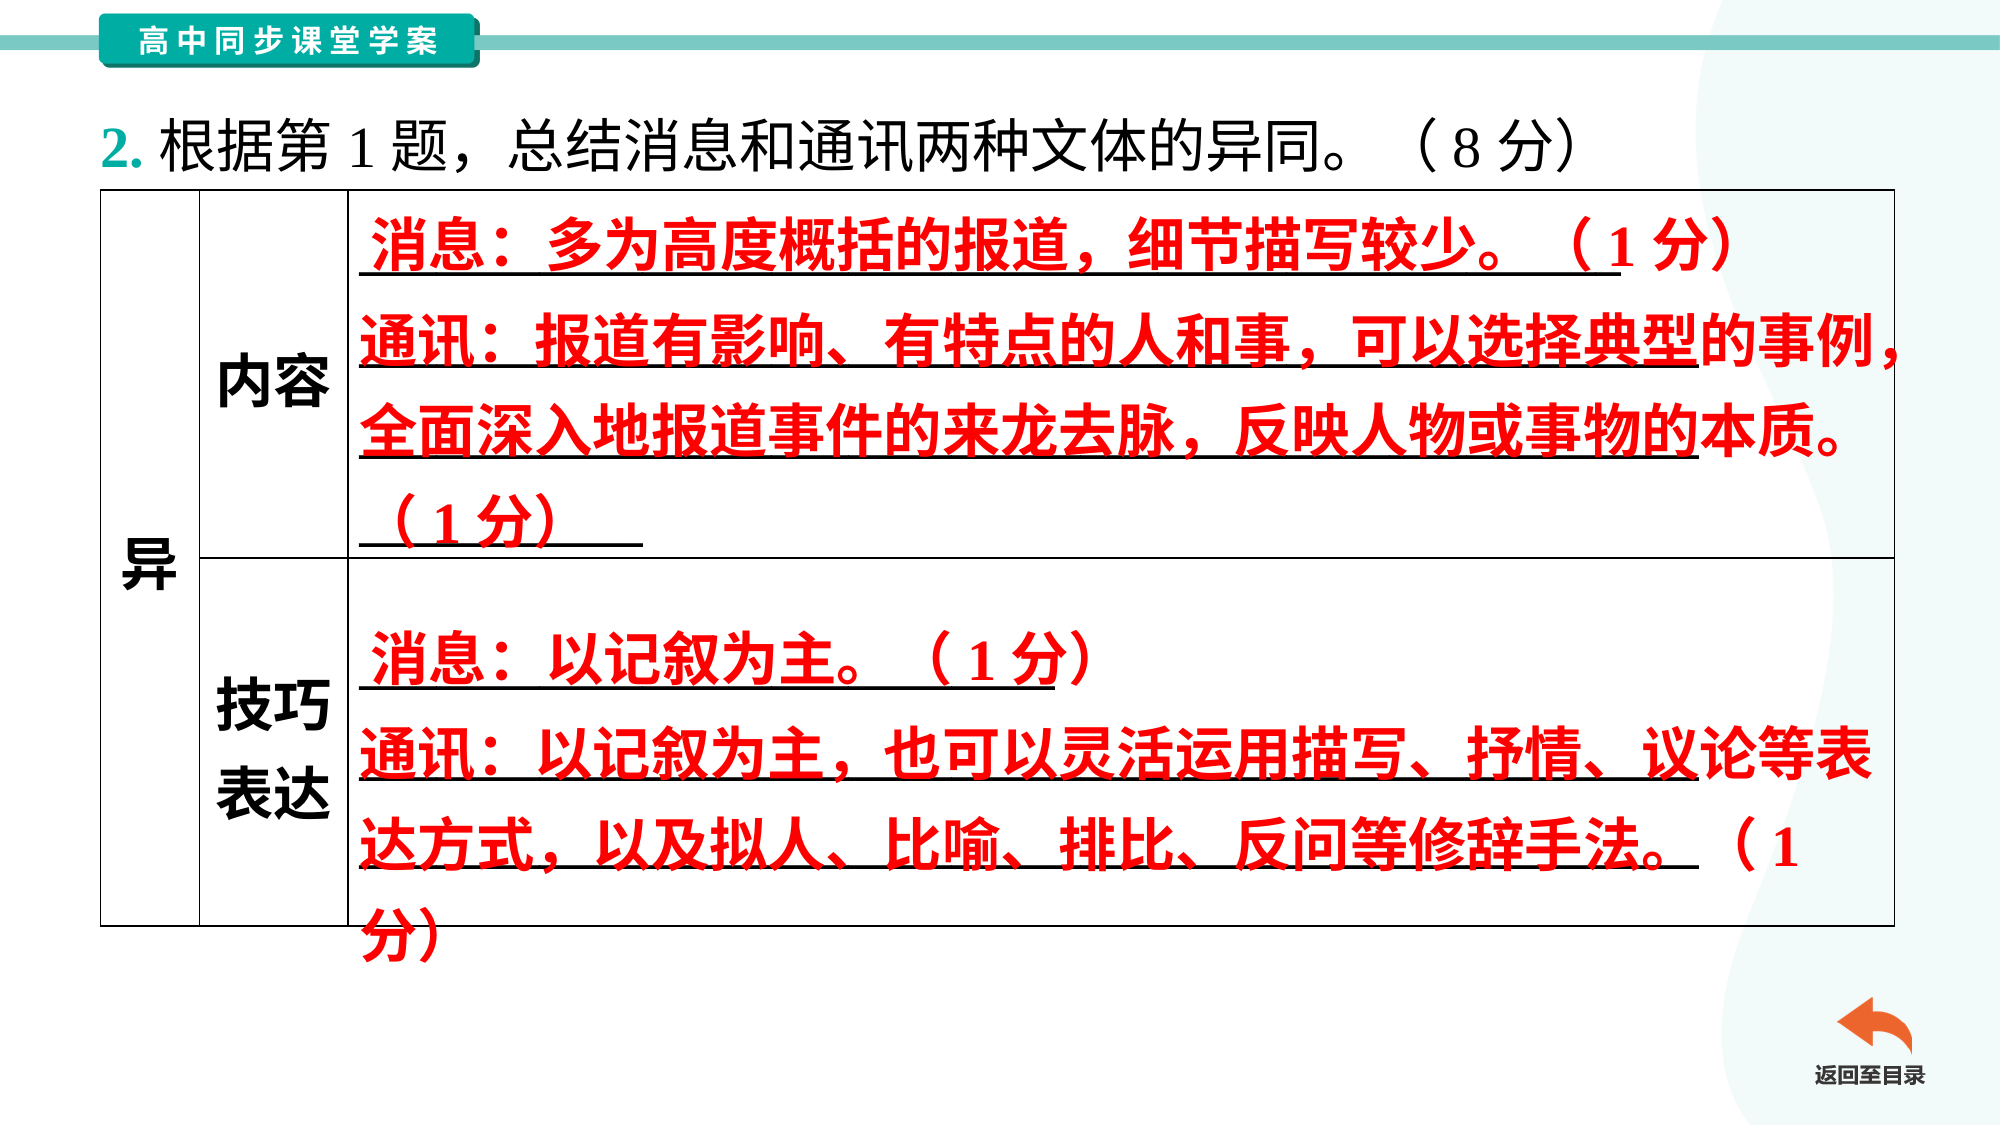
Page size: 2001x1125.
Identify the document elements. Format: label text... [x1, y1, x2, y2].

table_cell ___________________________ ____________________________________________________ ____________________________________________________ [349, 559, 1894, 925]
table_header 内容 [200, 191, 347, 557]
table_header _________________________________________________ ____________________________________________________ ____________________________________________________ ___________ [349, 191, 1894, 557]
table_cell 技巧 表达 [200, 559, 347, 925]
text_box 通讯：以记叙为主，也可以灵活运用描写、抒情、议论等表达方式，以及拟人、比喻、排比、反问等修辞手法。（1分） [359, 696, 1886, 879]
text_box 通讯：报道有影响、有特点的人和事，可以选择典型的事例，全面深入地报道事件的来龙去脉，反映人物或事物的本质。（1分） [359, 282, 1886, 556]
text_box 2.根据第1题，总结消息和通讯两种文体的异同。（8分） [100, 76, 1899, 179]
text_box 消息：多为高度概括的报道，细节描写较少。（1分） [359, 191, 1779, 279]
picture [0, 0, 2000, 1125]
text_box 消息：以记叙为主。（1分） [361, 604, 1137, 693]
table_header 异 [101, 191, 199, 925]
